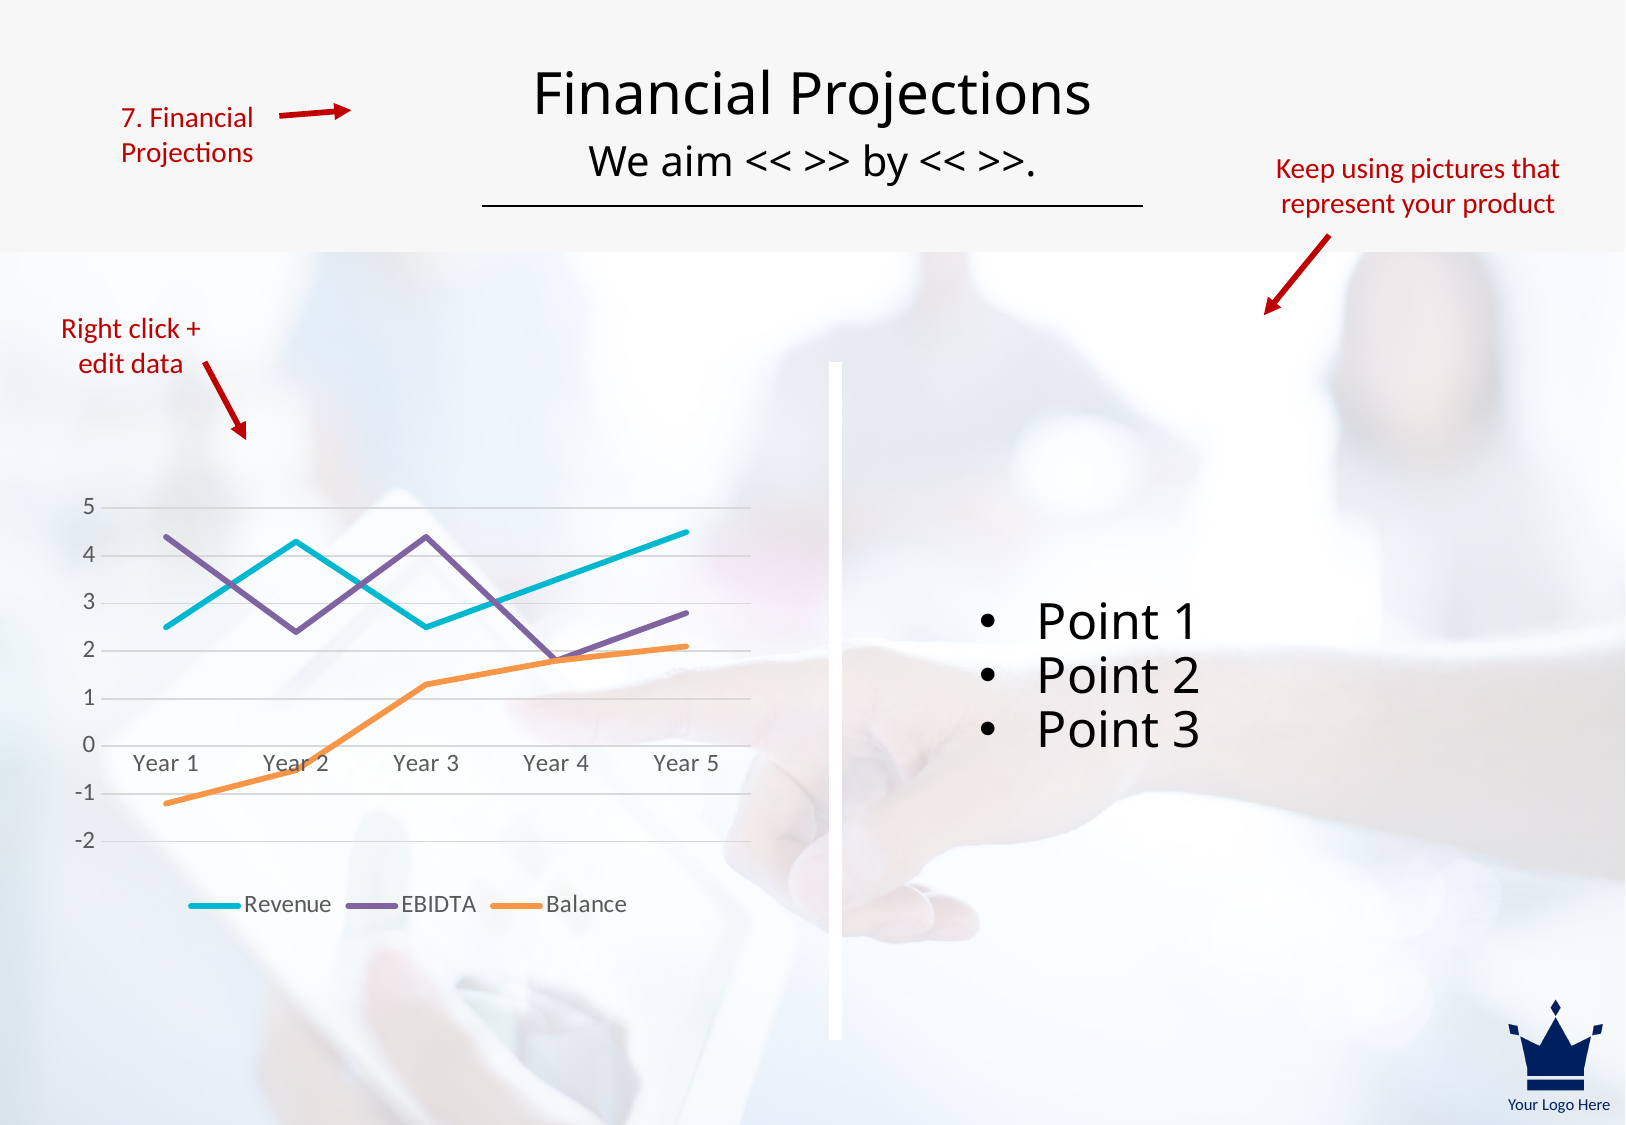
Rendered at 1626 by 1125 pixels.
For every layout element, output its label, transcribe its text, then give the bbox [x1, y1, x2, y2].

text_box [1430, 988, 1625, 1122]
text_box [28, 302, 247, 441]
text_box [1218, 141, 1618, 316]
title Financial Projections [111, 54, 1514, 122]
chart [43, 484, 775, 925]
picture [0, 251, 1625, 1125]
text_box [0, 0, 1625, 251]
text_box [84, 91, 352, 177]
text_box We aim << >> by << >>. [111, 122, 1514, 204]
